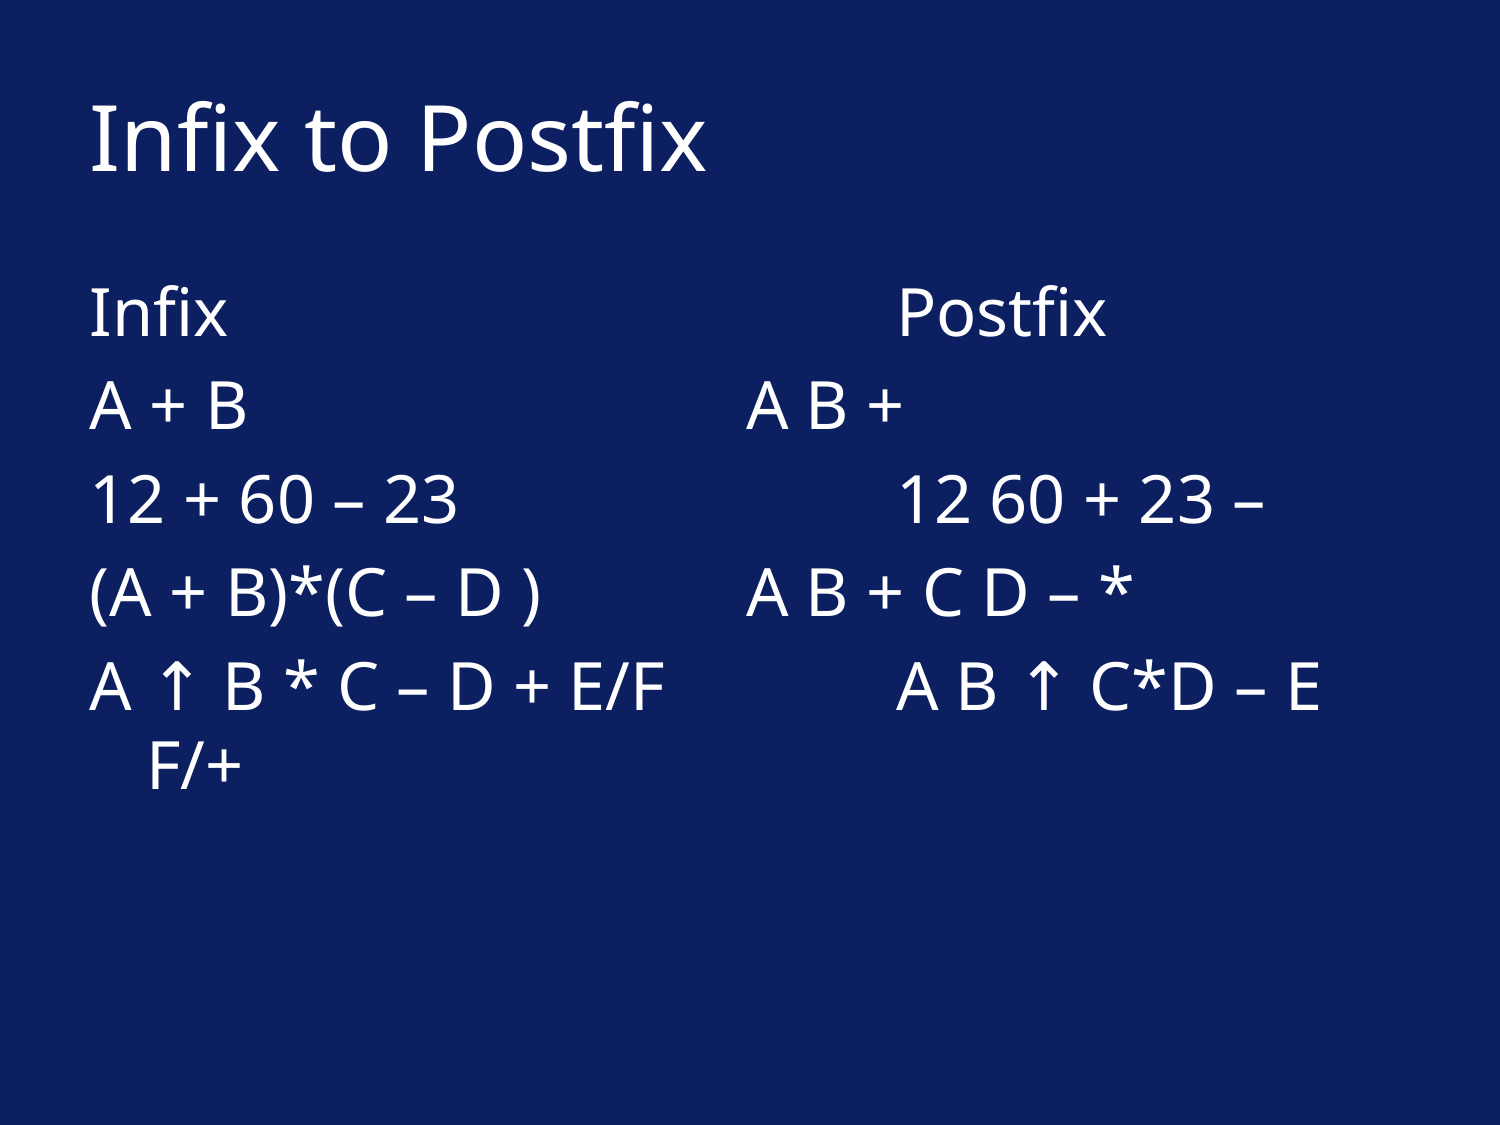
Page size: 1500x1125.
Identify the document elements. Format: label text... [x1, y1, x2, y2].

title Infix to Postfix [74, 59, 1425, 210]
list Infix Postfix A + B A B + 12 + 60 – 23 12 60 + 23 – (A + B)*(C – D ) A B + C D – * A ↑ B * C – D + E/F A B ↑ C*D – E F/+ [74, 262, 1425, 1013]
